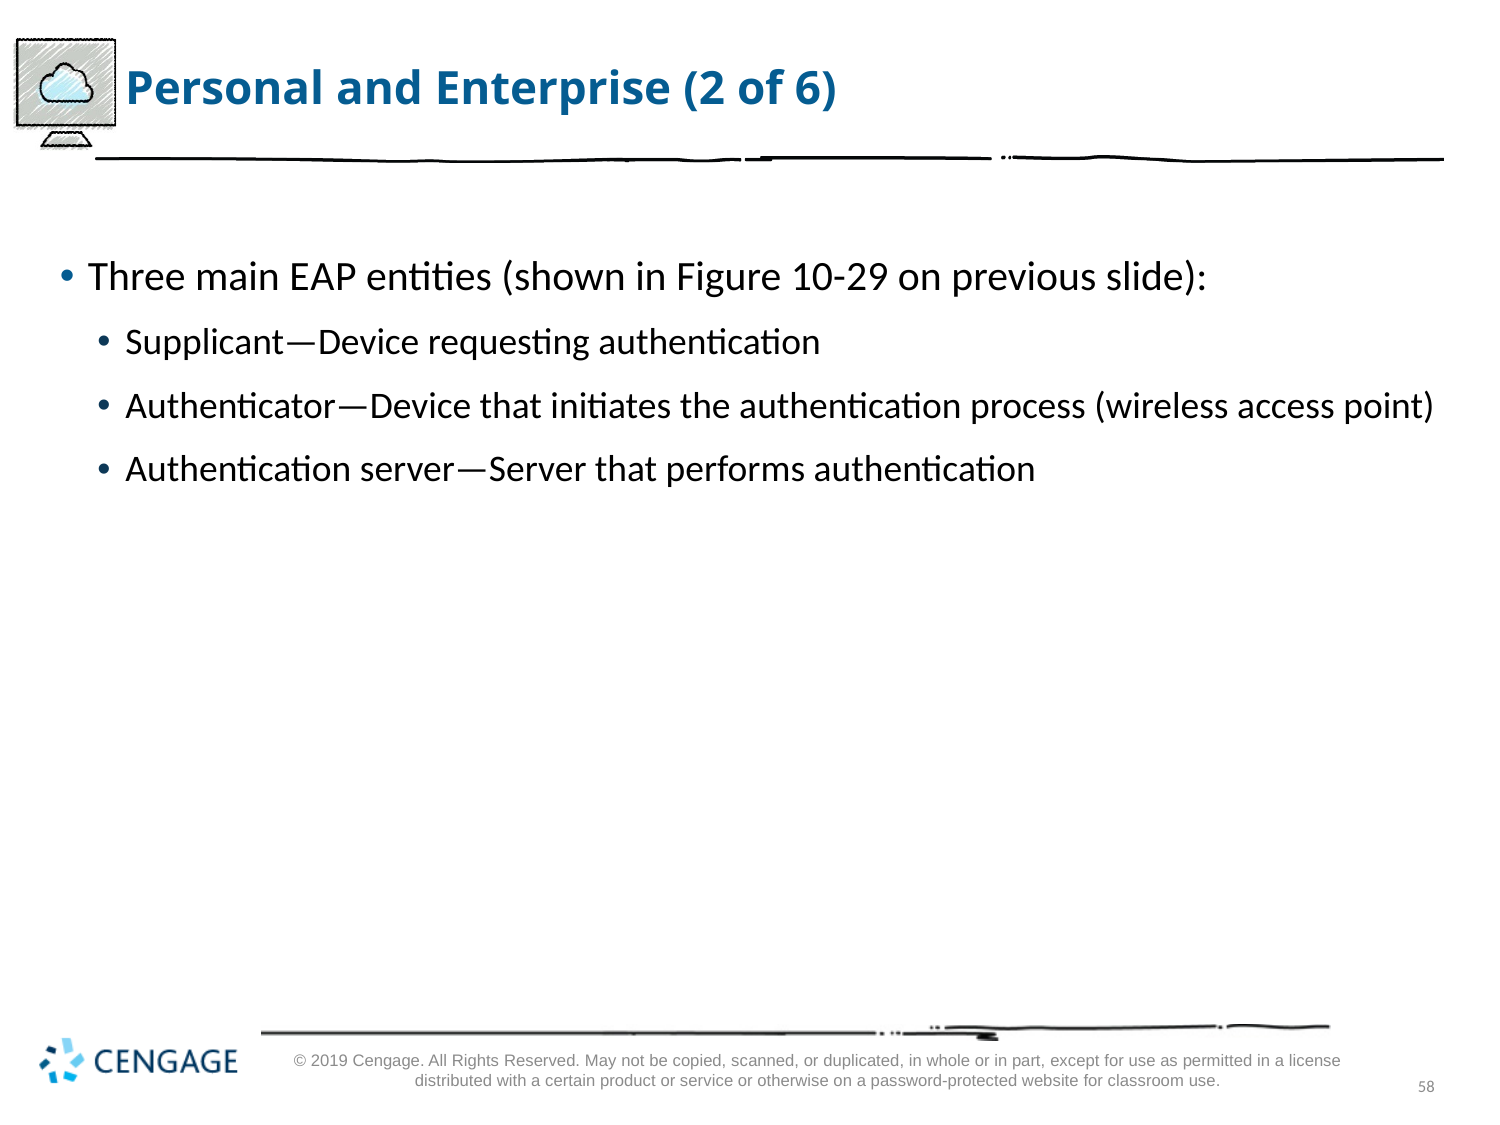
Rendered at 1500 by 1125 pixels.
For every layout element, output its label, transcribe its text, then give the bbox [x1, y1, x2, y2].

footer © 2019 Cengage. All Rights Reserved. May not be copied, scanned, or duplicated, in whole or in part, except for use as permitted in a license distributed with a certain product or service or otherwise on a password-protected website for classroom use. [262, 1050, 1375, 1091]
picture [13, 36, 117, 151]
picture [19, 1024, 250, 1096]
picture [261, 1024, 1331, 1041]
list Three main E A P entities (shown in Figure 10-29 on previous slide): Supplicant—Device requesting authentication Authenticator—Device that initiates the authentication process (wireless access point) Authentication server—Server that performs authentication [59, 252, 1441, 493]
picture [95, 155, 1444, 163]
title Personal and Enterprise (2 of 6) [125, 66, 1442, 116]
